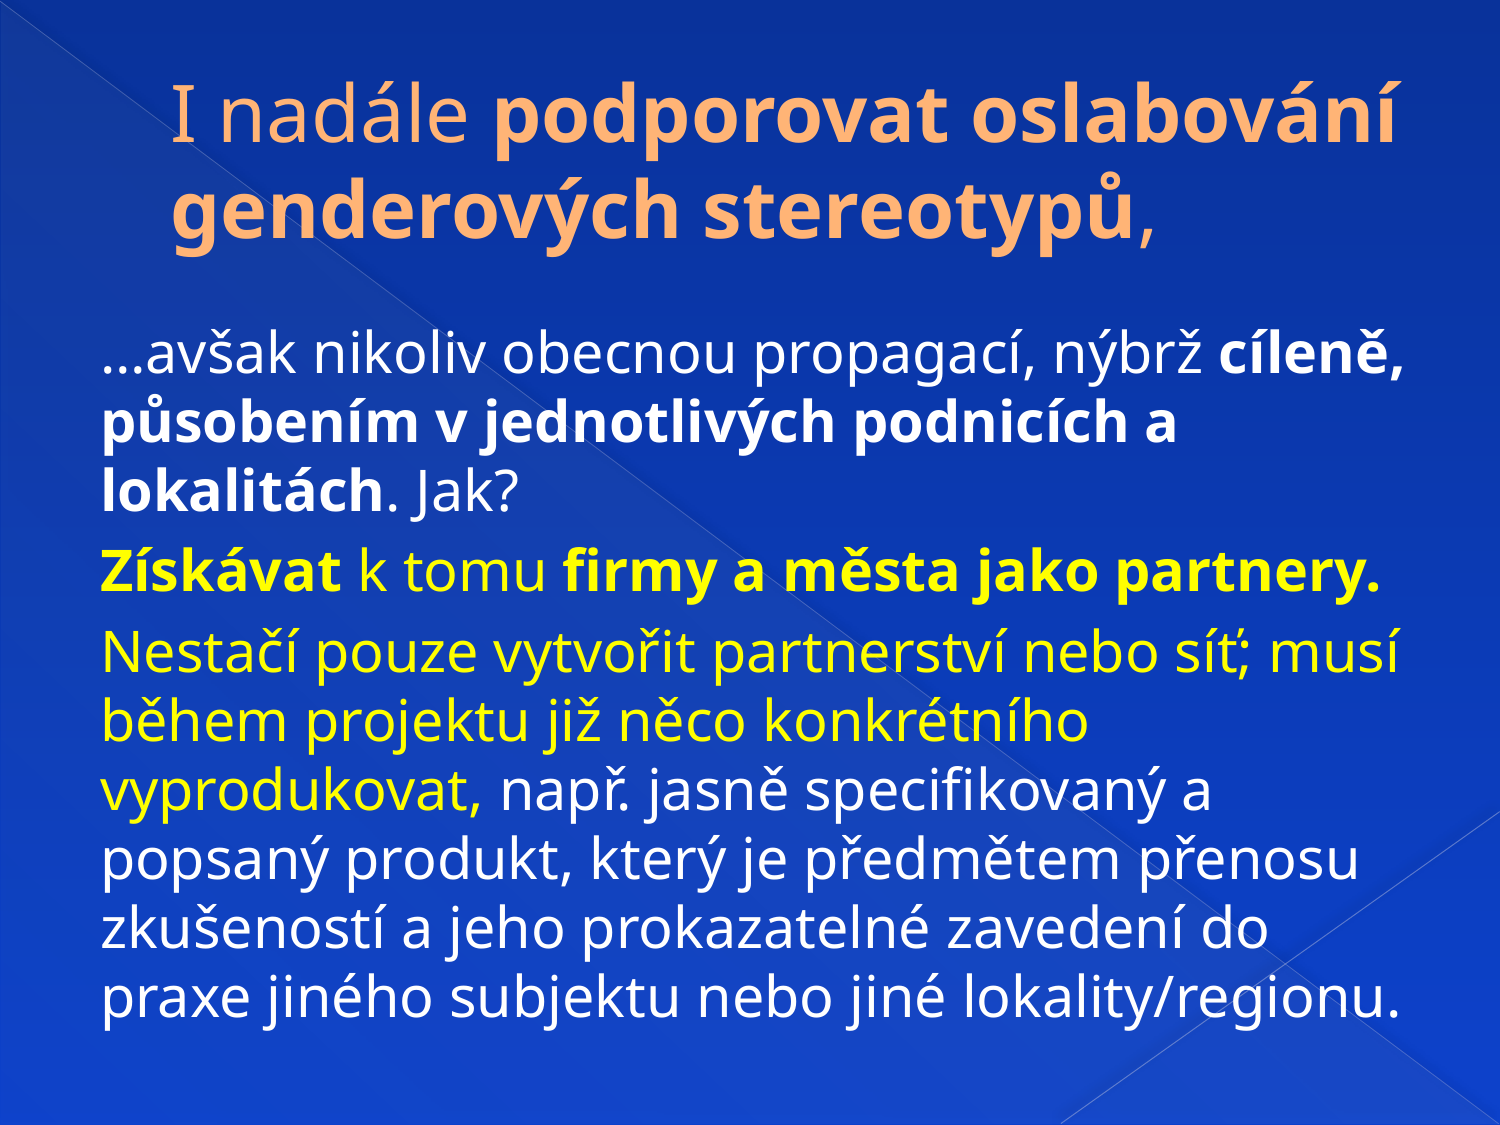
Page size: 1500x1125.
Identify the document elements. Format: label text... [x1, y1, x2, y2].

list …avšak nikoliv obecnou propagací, nýbrž cíleně, působením v jednotlivých podnicích a lokalitách. Jak? Získávat k tomu firmy a města jako partnery. Nestačí pouze vytvořit partnerství nebo síť; musí během projektu již něco konkrétního vyprodukovat, např. jasně specifikovaný a popsaný produkt, který je předmětem přenosu zkušeností a jeho prokazatelné zavedení do praxe jiného subjektu nebo jiné lokality/regionu. [75, 308, 1425, 1059]
title I nadále podporovat oslabování genderových stereotypů, [75, 43, 1425, 274]
